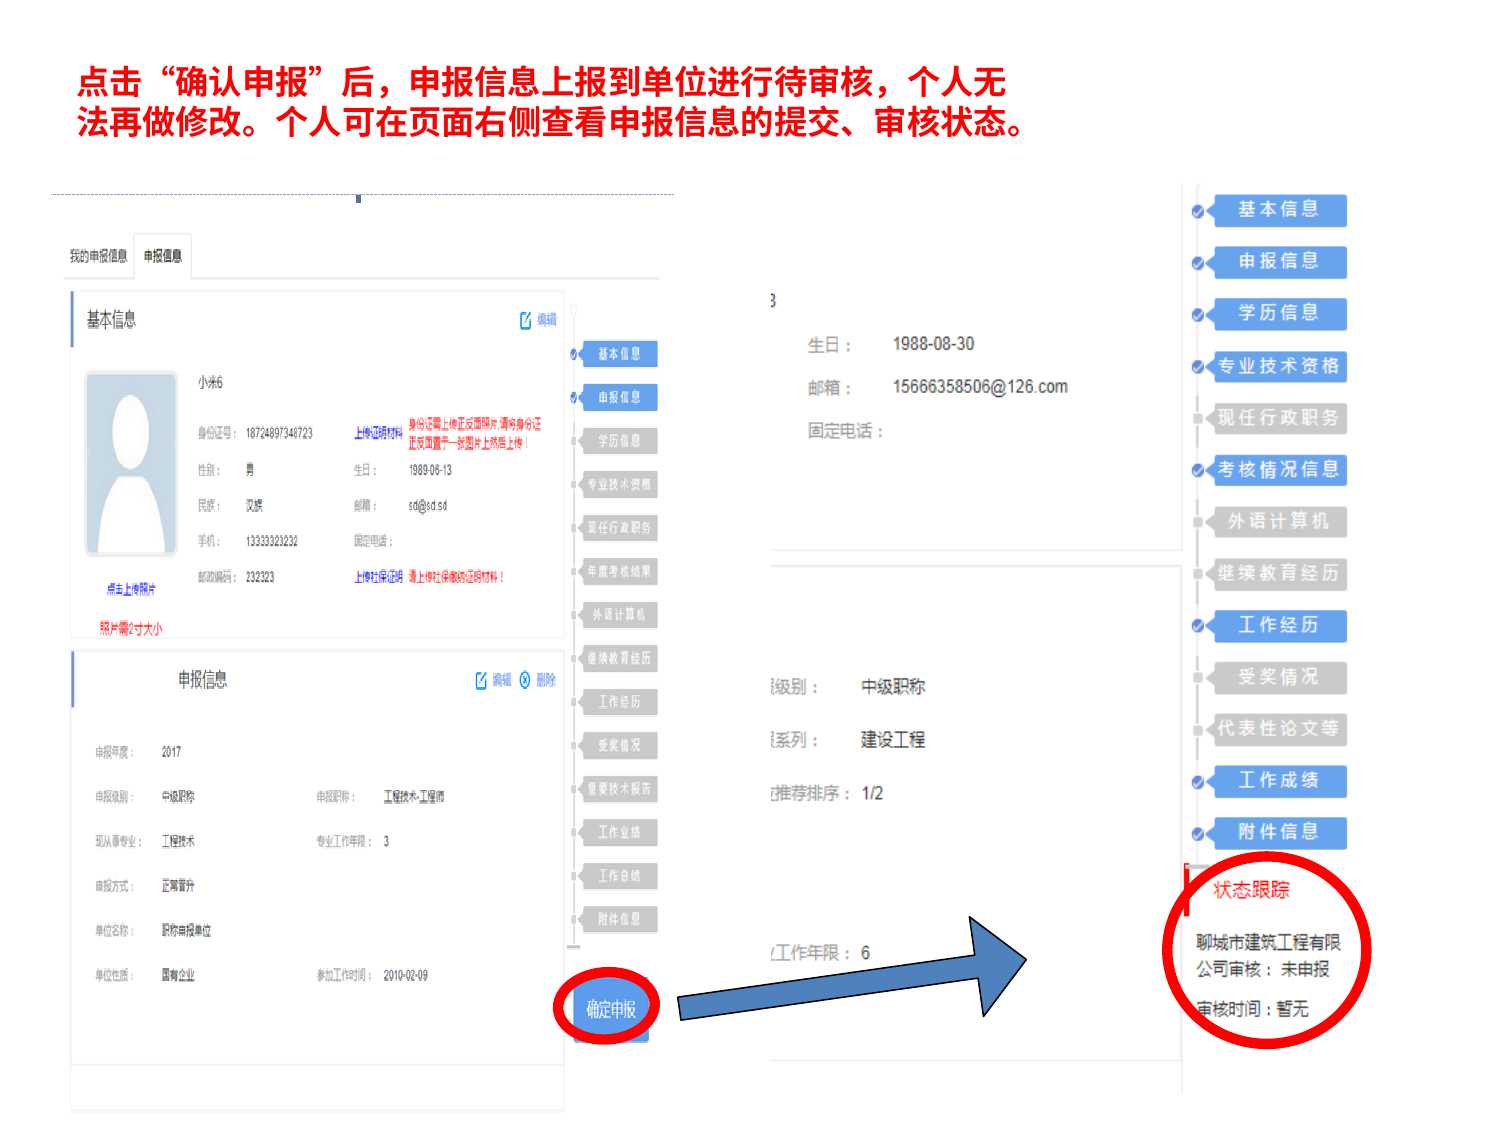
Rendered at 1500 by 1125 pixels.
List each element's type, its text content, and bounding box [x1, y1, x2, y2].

picture [771, 182, 1402, 1094]
text_box [679, 984, 766, 1021]
picture [50, 163, 675, 1114]
text_box 点击“确认申报”后，申报信息上报到单位进行待审核，个人无法再做修改。个人可在页面右侧查看申报信息的提交、审核状态。 [64, 55, 1032, 147]
